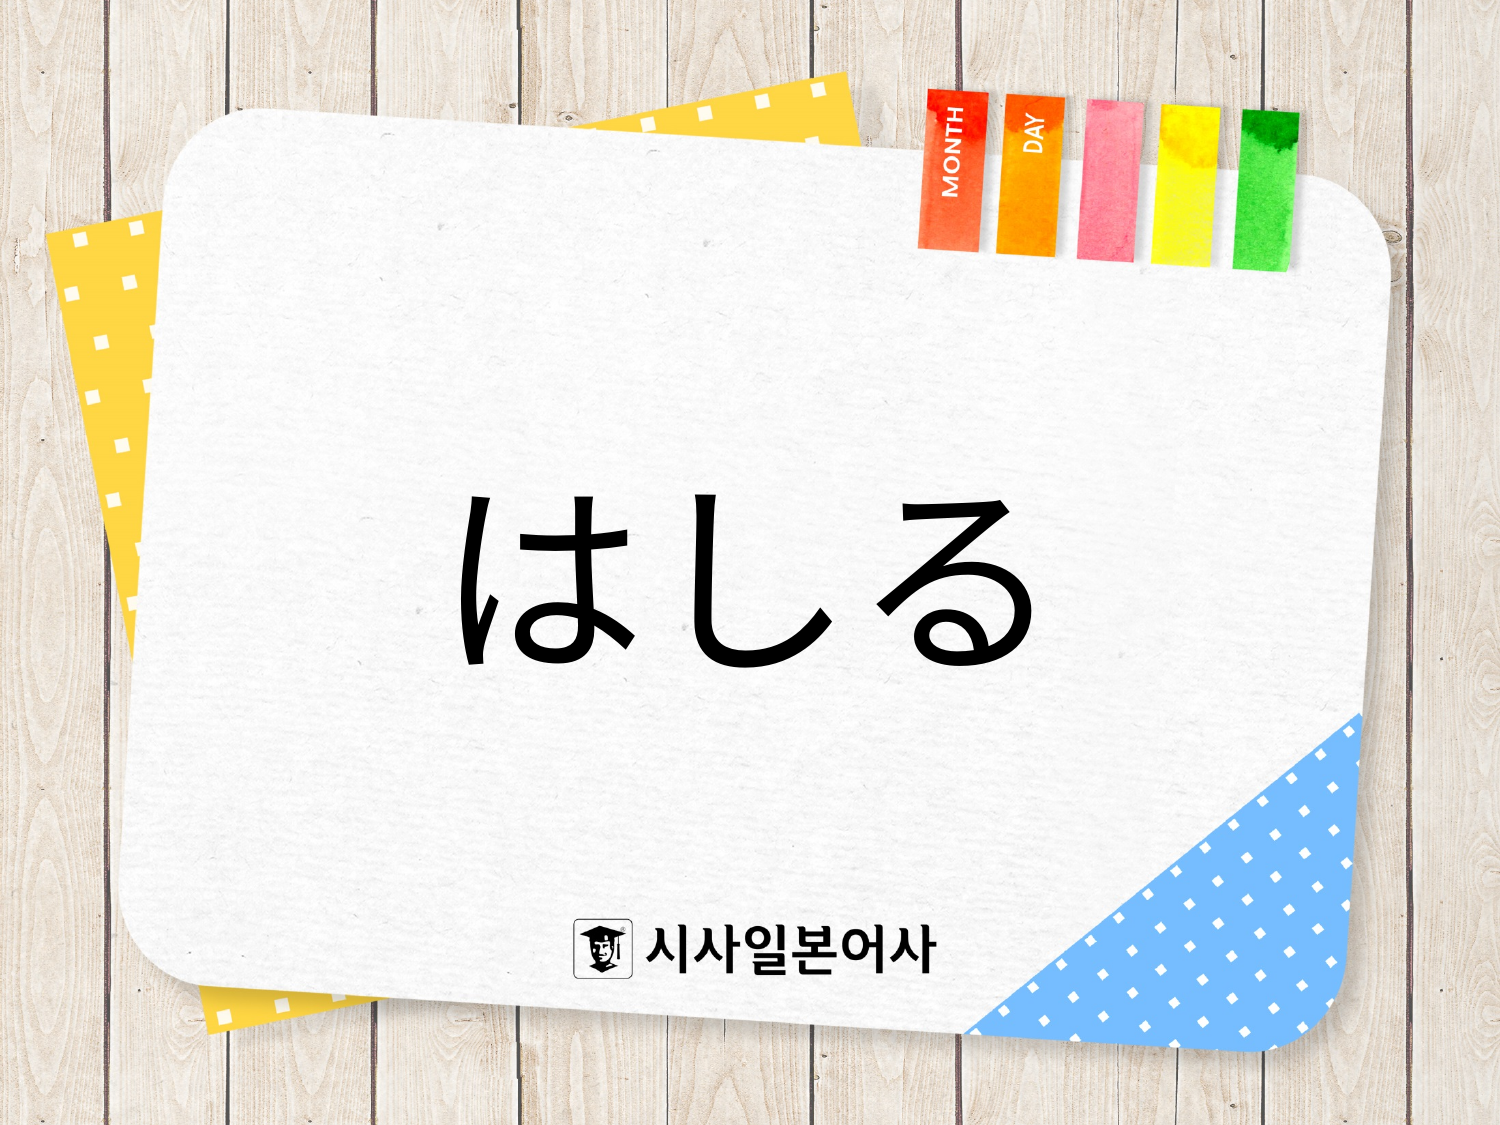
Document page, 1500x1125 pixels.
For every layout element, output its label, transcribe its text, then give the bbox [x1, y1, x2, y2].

title はしる [75, 338, 1425, 811]
picture [0, 0, 1500, 1125]
